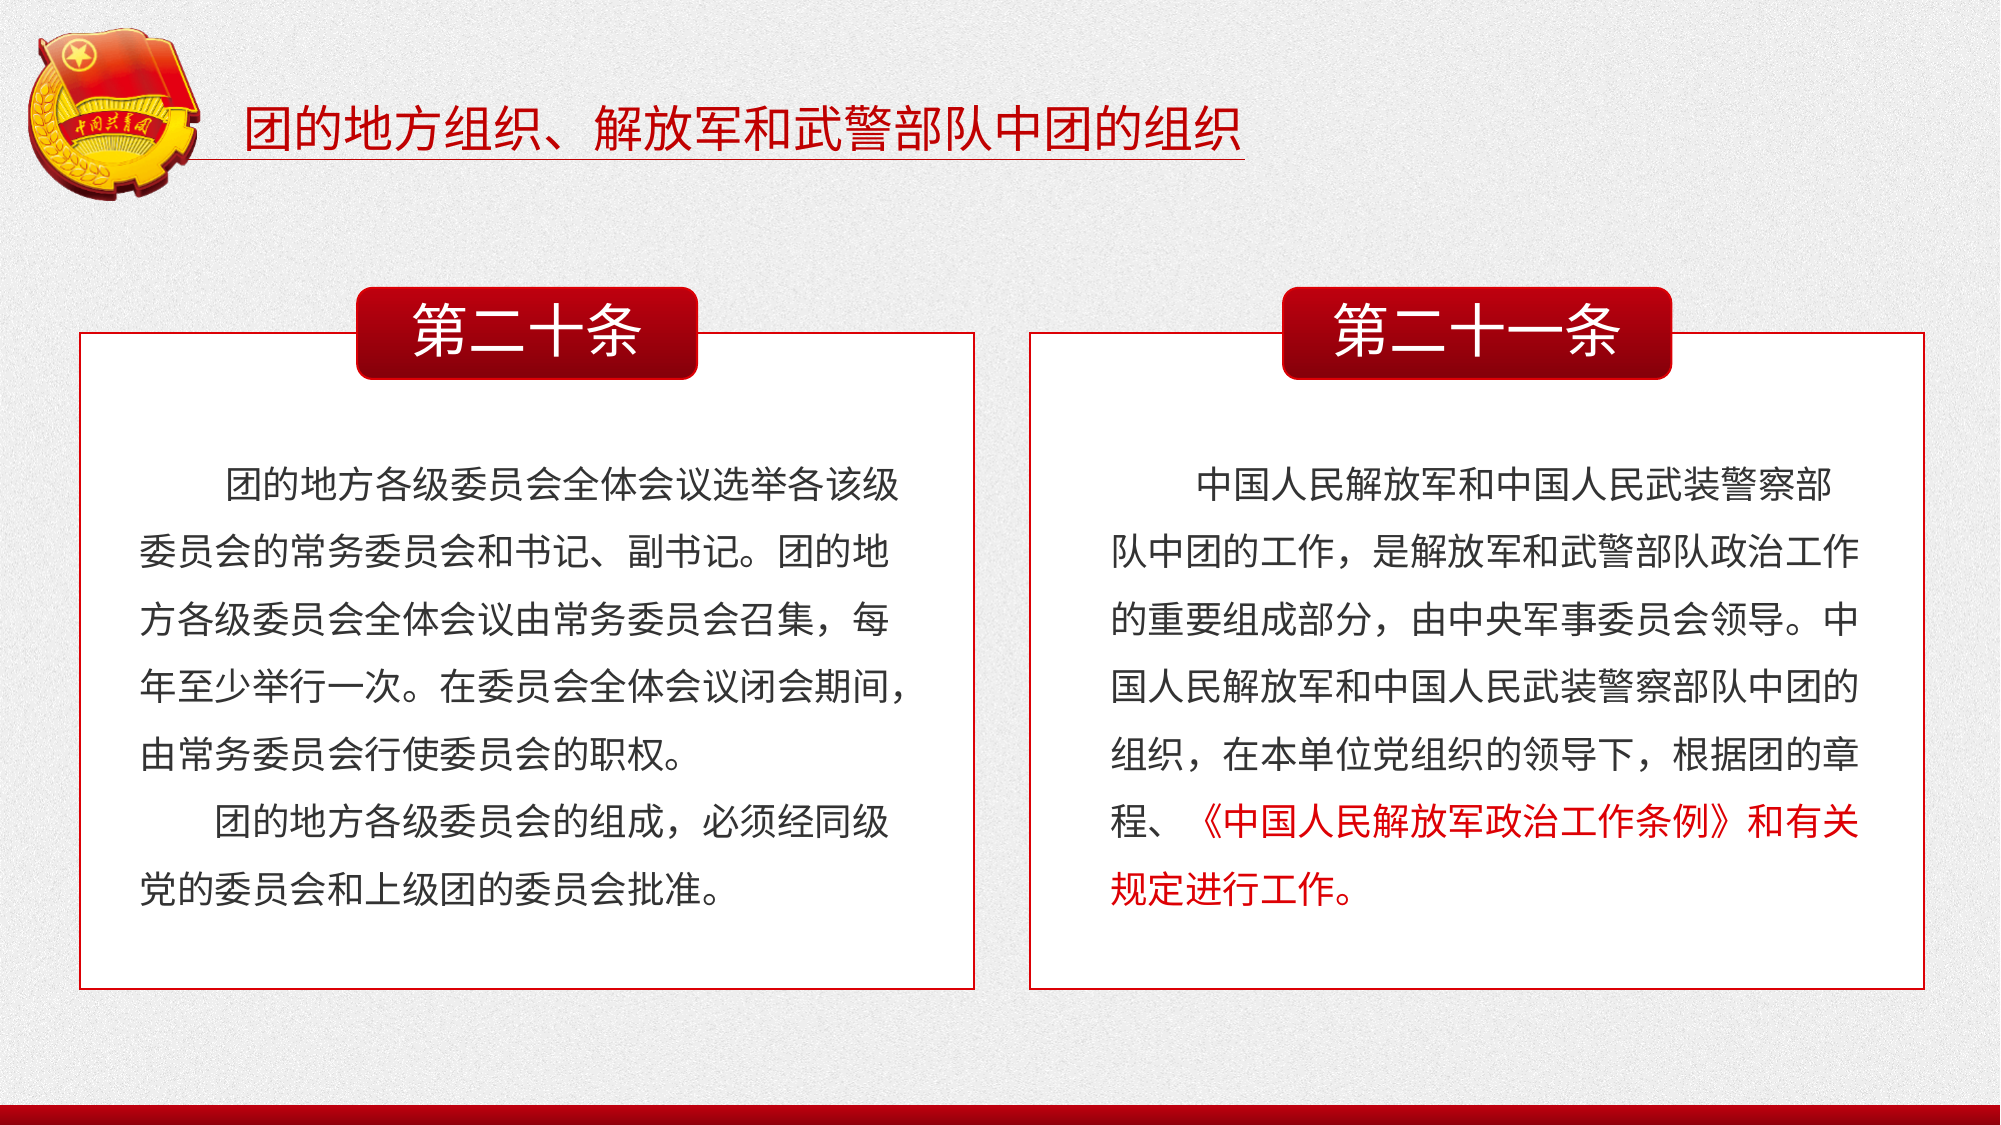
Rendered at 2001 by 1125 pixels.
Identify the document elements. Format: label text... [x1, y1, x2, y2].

text_box 第二十一条 [1282, 286, 1673, 380]
text_box 团的地方组织、解放军和武警部队中团的组织 [229, 90, 1379, 165]
text_box 团的地方各级委员会全体会议选举各该级委员会的常务委员会和书记、副书记。团的地方各级委员会全体会议由常务委员会召集，每年至少举行一次。在委员会全体会议闭会期间，由常务委员会行使委员会的职权。 团的地方各级委员会的组成，必须经同级党的委员会和上级团的委员会批准。 [124, 431, 930, 919]
text_box [79, 332, 975, 990]
text_box 第二十条 [356, 286, 699, 380]
picture [0, 0, 2001, 1125]
text_box [1029, 332, 1925, 990]
text_box 中国人民解放军和中国人民武装警察部队中团的工作，是解放军和武警部队政治工作的重要组成部分，由中央军事委员会领导。中国人民解放军和中国人民武装警察部队中团的组织，在本单位党组织的领导下，根据团的章程、《中国人民解放军政治工作条例》和有关规定进行工作。 [1095, 431, 1884, 919]
